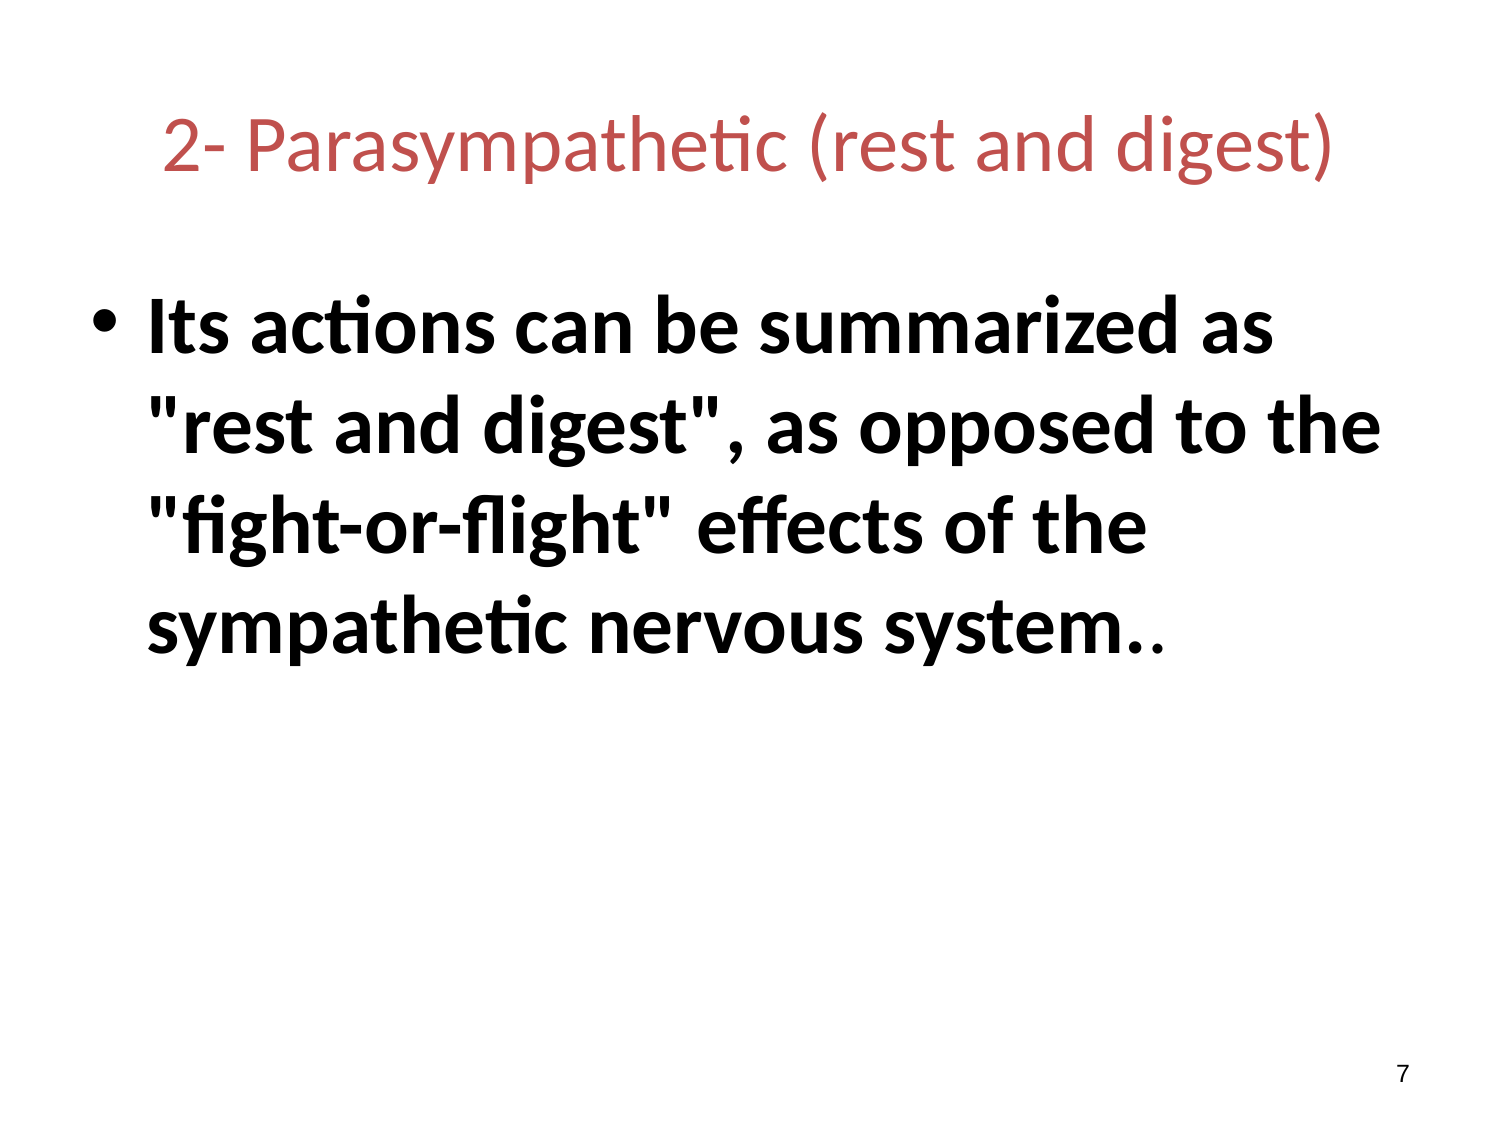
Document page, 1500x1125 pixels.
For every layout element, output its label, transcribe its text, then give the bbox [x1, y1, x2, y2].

slide_number 7 [1074, 1042, 1425, 1103]
list Its actions can be summarized as "rest and digest", as opposed to the "fight-or-flight" effects of the sympathetic nervous system.. [75, 262, 1425, 1005]
title 2- Parasympathetic (rest and digest) [75, 45, 1425, 233]
